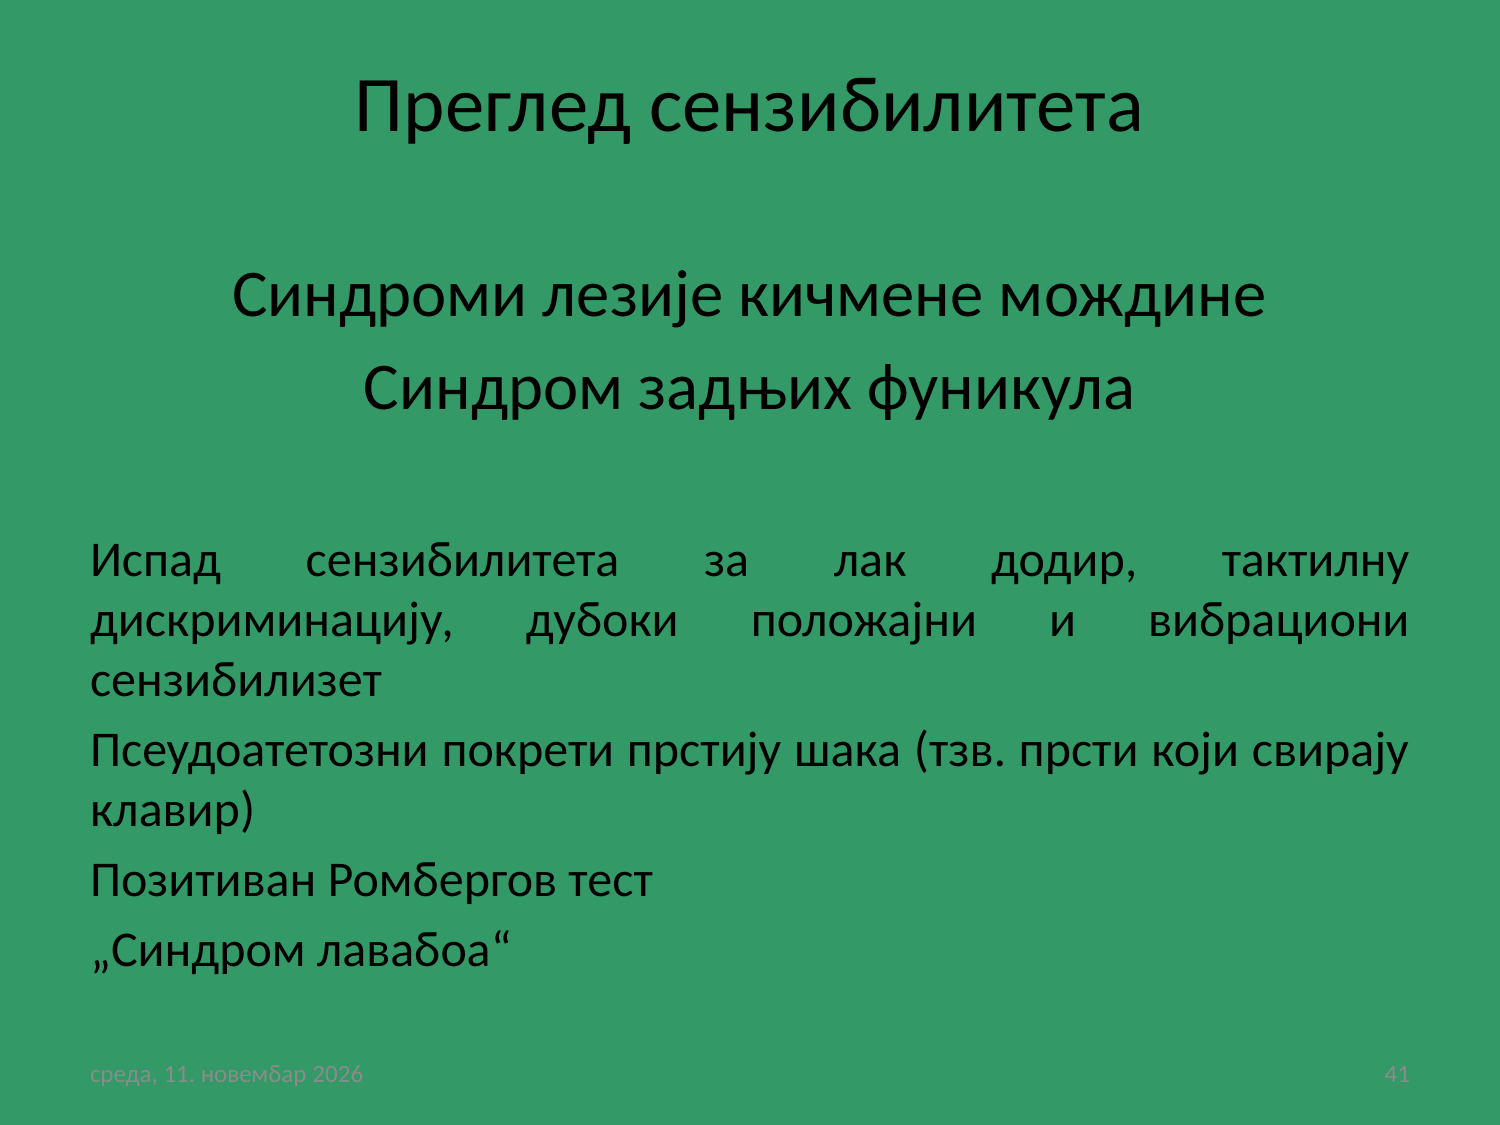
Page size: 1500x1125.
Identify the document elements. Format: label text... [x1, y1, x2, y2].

slide_number 41 [1074, 1042, 1425, 1103]
title Преглед сензибилитета [75, 45, 1425, 155]
slide_number субота, 30. јануар 2021 [75, 1042, 425, 1103]
list Синдроми лезије кичмене мождине Синдром задњих фуникула Испад сензибилитета за лак додир, тактилну дискриминацију, дубоки положајни и вибрациони сензибилизет Псеудоатетозни покрети прстију шака (тзв. прсти који свирају клавир) Позитиван Ромбергов тест „Синдром лавабоа“ [75, 155, 1425, 1047]
